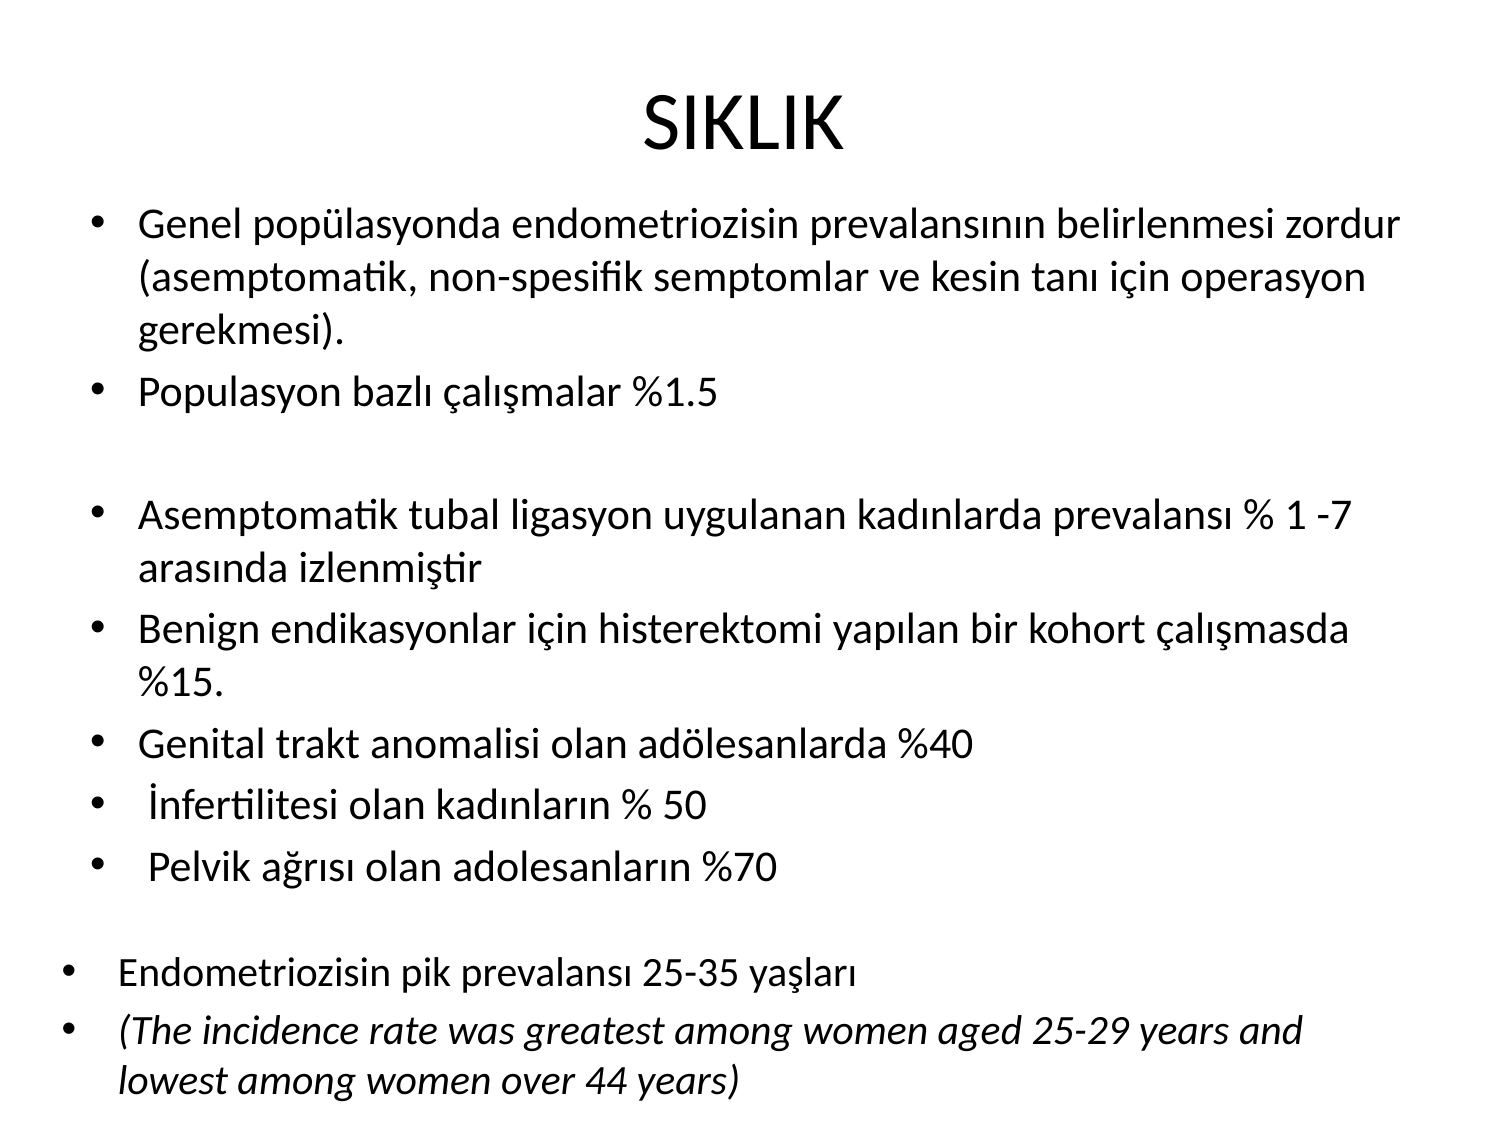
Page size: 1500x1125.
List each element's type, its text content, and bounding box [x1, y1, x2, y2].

title SIKLIK [75, 45, 1425, 187]
text_box Endometriozisin pik prevalansı 25-35 yaşları (The incidence rate was greatest among women aged 25-29 years and lowest among women over 44 years) [46, 937, 1395, 1111]
list Genel popülasyonda endometriozisin prevalansının belirlenmesi zordur (asemptomatik, non-spesifik semptomlar ve kesin tanı için operasyon gerekmesi). Populasyon bazlı çalışmalar %1.5 Asemptomatik tubal ligasyon uygulanan kadınlarda prevalansı % 1 -7 arasında izlenmiştir Benign endikasyonlar için histerektomi yapılan bir kohort çalışmasda %15. Genital trakt anomalisi olan adölesanlarda %40 İnfertilitesi olan kadınların % 50 Pelvik ağrısı olan adolesanların %70 [75, 187, 1425, 903]
